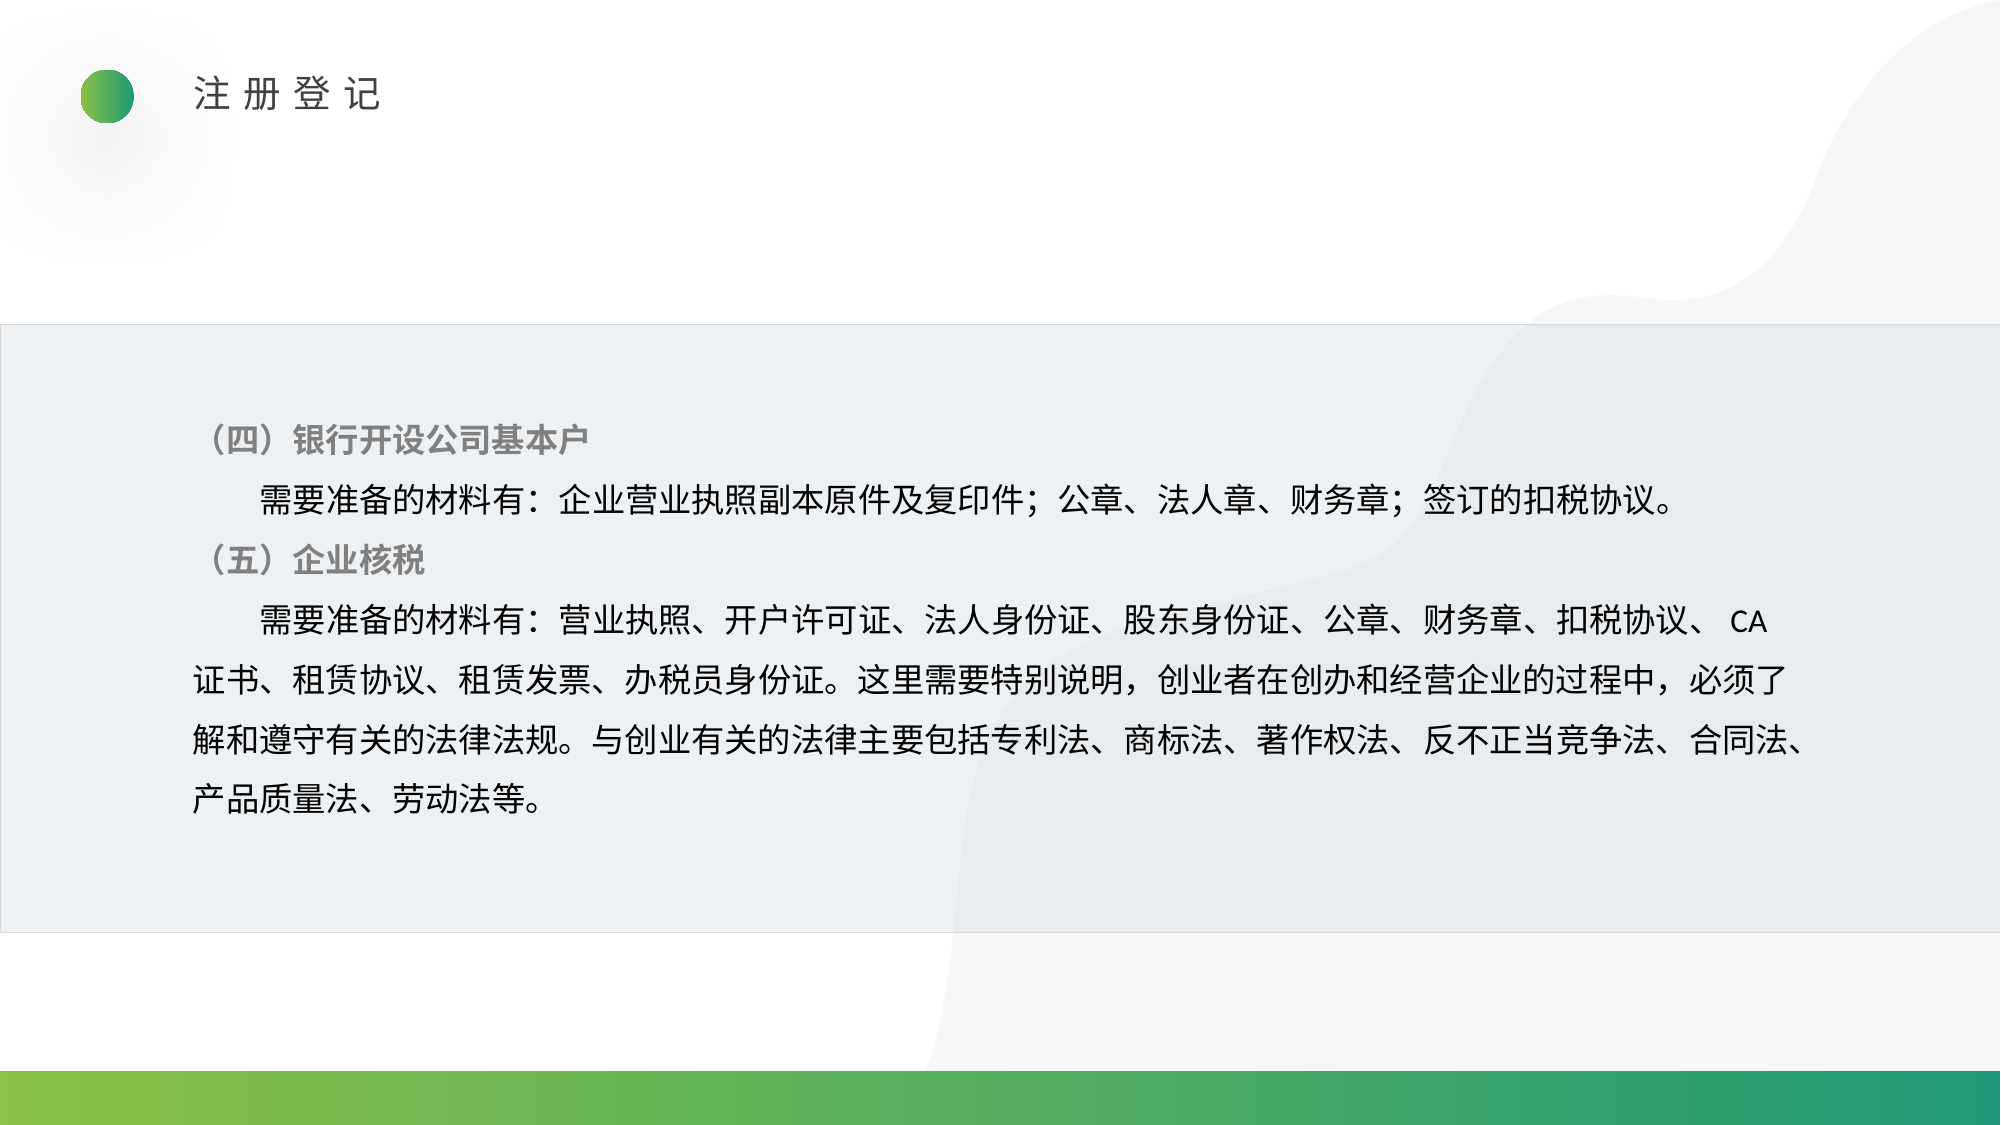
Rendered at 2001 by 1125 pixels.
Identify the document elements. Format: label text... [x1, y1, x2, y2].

text_box （四）银行开设公司基本户 需要准备的材料有：企业营业执照副本原件及复印件；公章、法人章、财务章；签订的扣税协议。 （五）企业核税 需要准备的材料有：营业执照、开户许可证、法人身份证、股东身份证、公章、财务章、扣税协议、CA 证书、租赁协议、租赁发票、办税员身份证。这里需要特别说明，创业者在创办和经营企业的过程中，必须了解和遵守有关的法律法规。与创业有关的法律主要包括专利法、商标法、著作权法、反不正当竞争法、合同法、产品质量法、劳动法等。 [178, 392, 1822, 826]
text_box [0, 323, 2000, 933]
text_box 注册登记 [178, 62, 749, 123]
